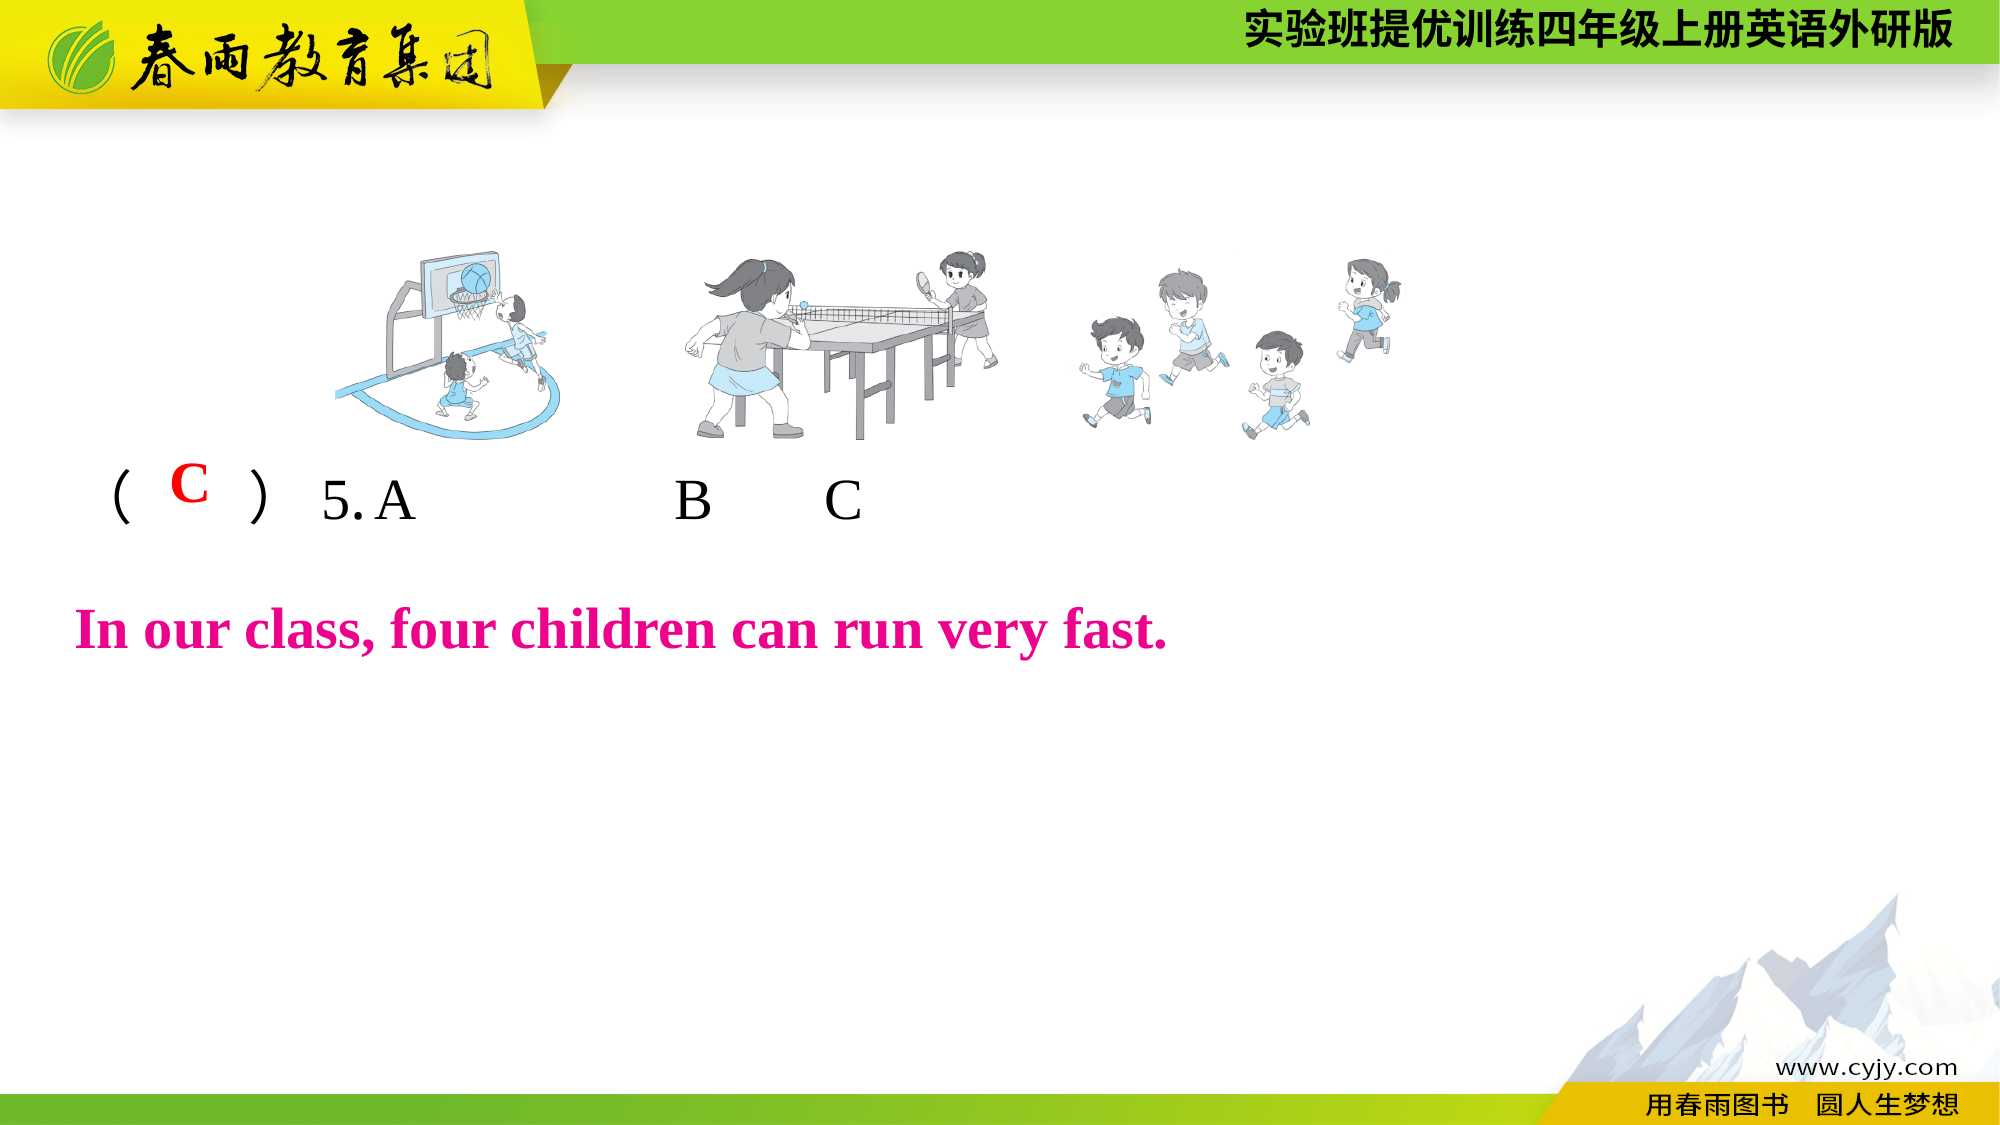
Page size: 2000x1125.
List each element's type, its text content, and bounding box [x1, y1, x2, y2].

picture [0, 0, 2000, 1125]
list （ ）5. A B C [59, 419, 1944, 528]
text_box C [154, 436, 227, 522]
text_box In our class, four children can run very fast. [59, 547, 1944, 668]
